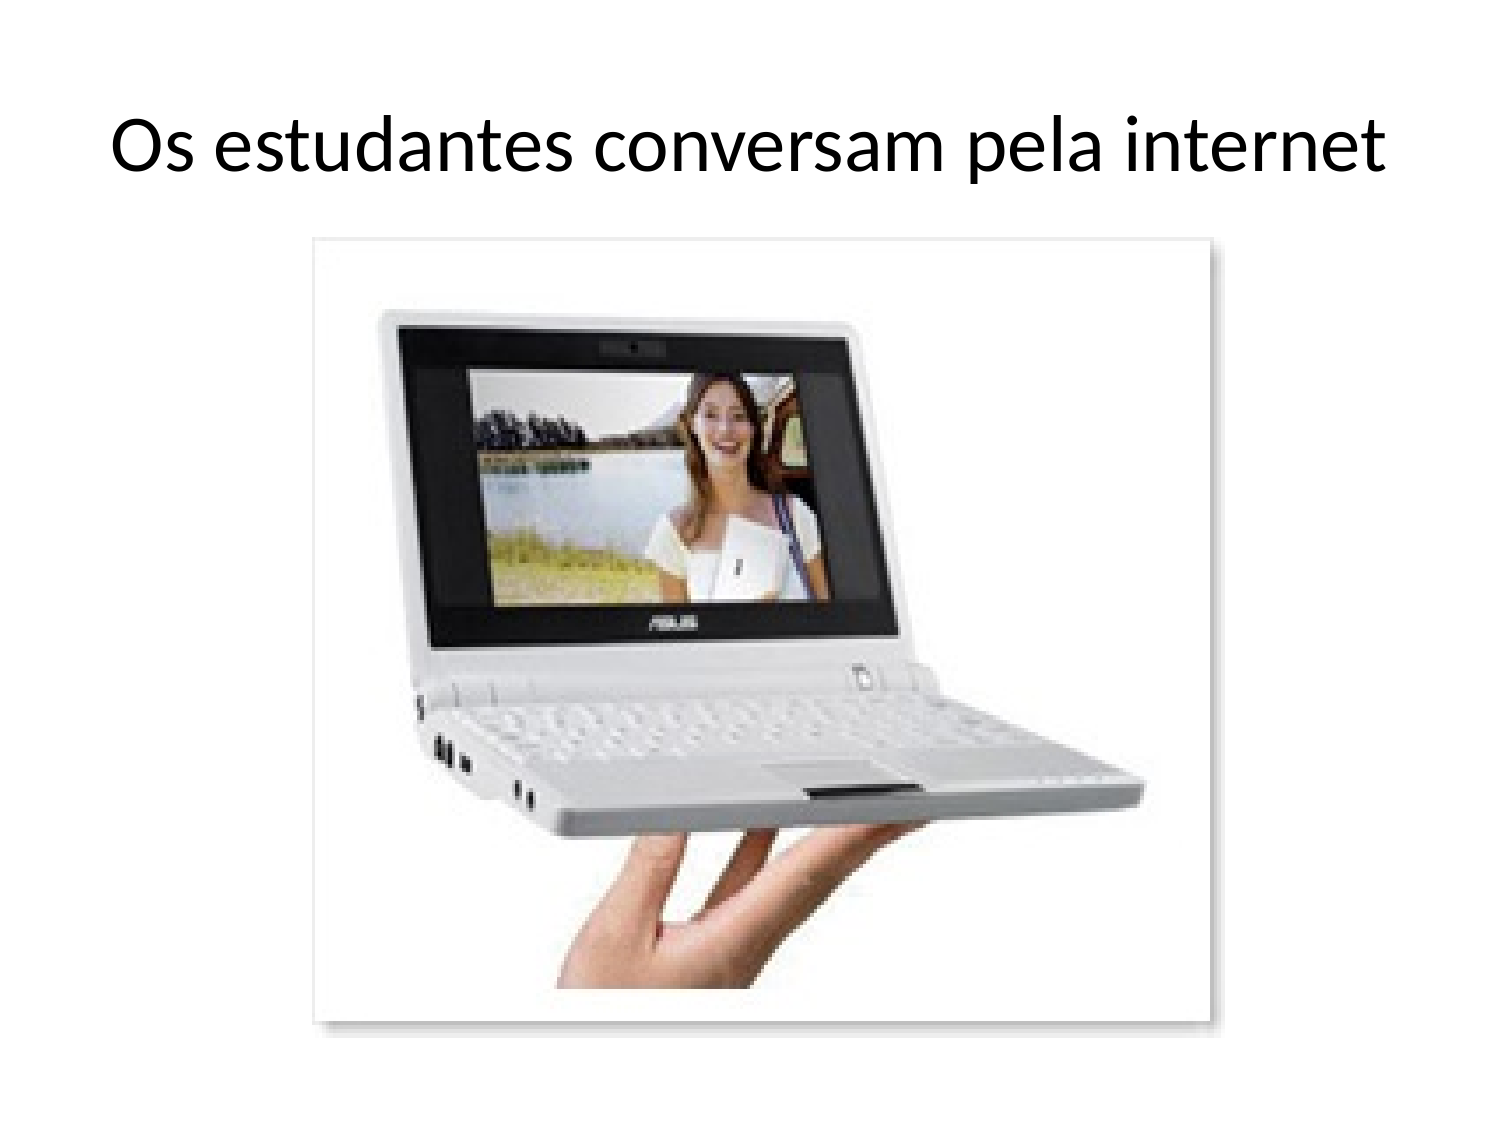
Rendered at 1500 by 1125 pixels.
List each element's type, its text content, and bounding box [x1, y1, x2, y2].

title Os estudantes conversam pela internet [75, 45, 1425, 233]
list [312, 237, 1226, 1038]
